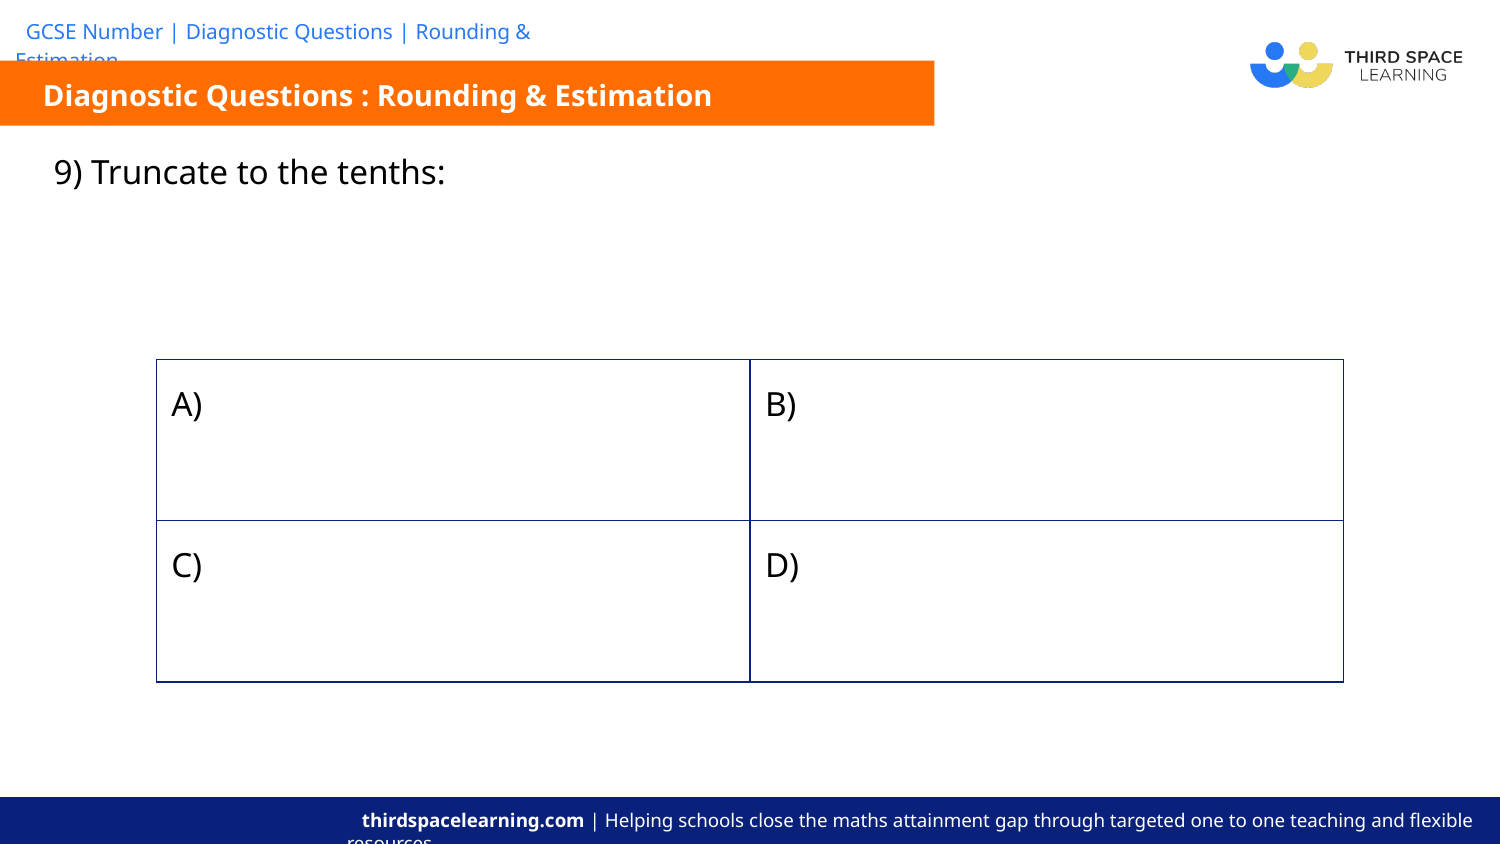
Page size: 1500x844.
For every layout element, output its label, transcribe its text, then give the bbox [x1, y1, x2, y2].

picture [1250, 33, 1465, 99]
text_box Diagnostic Questions : Rounding & Estimation [27, 61, 855, 127]
